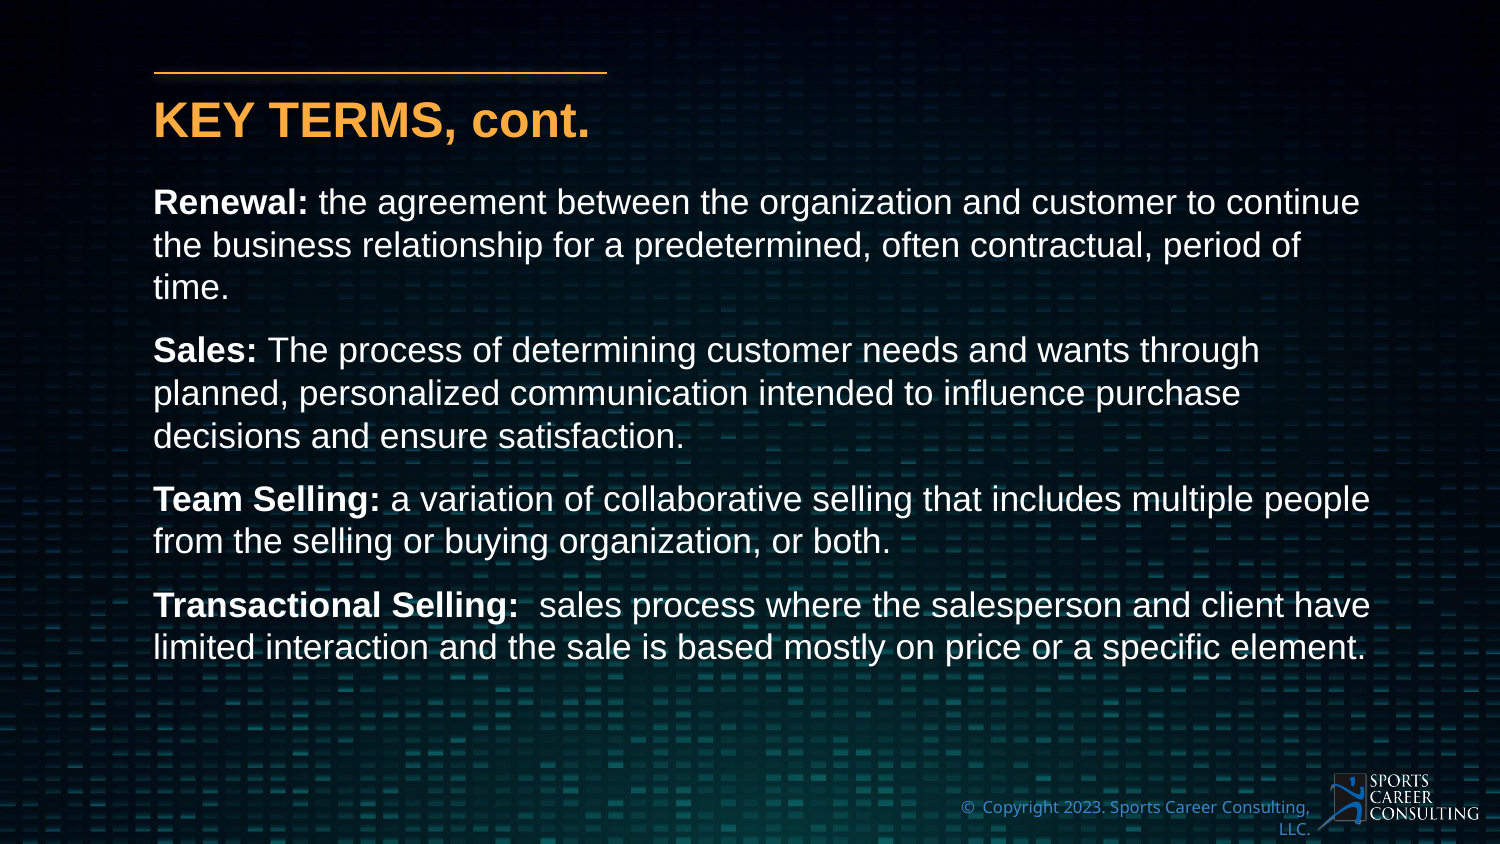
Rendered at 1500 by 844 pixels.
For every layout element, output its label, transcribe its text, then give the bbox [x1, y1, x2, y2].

title KEY TERMS, cont. [138, 72, 927, 165]
text_box © Copyright 2023. Sports Career Consulting, LLC. [914, 769, 1326, 844]
picture [0, 0, 1500, 844]
list Renewal: the agreement between the organization and customer to continue the business relationship for a predetermined, often contractual, period of time. Sales: The process of determining customer needs and wants through planned, personalized communication intended to influence purchase decisions and ensure satisfaction. Team Selling: a variation of collaborative selling that includes multiple people from the selling or buying organization, or both. Transactional Selling: sales process where the salesperson and client have limited interaction and the sale is based mostly on price or a specific element. [138, 164, 1399, 748]
